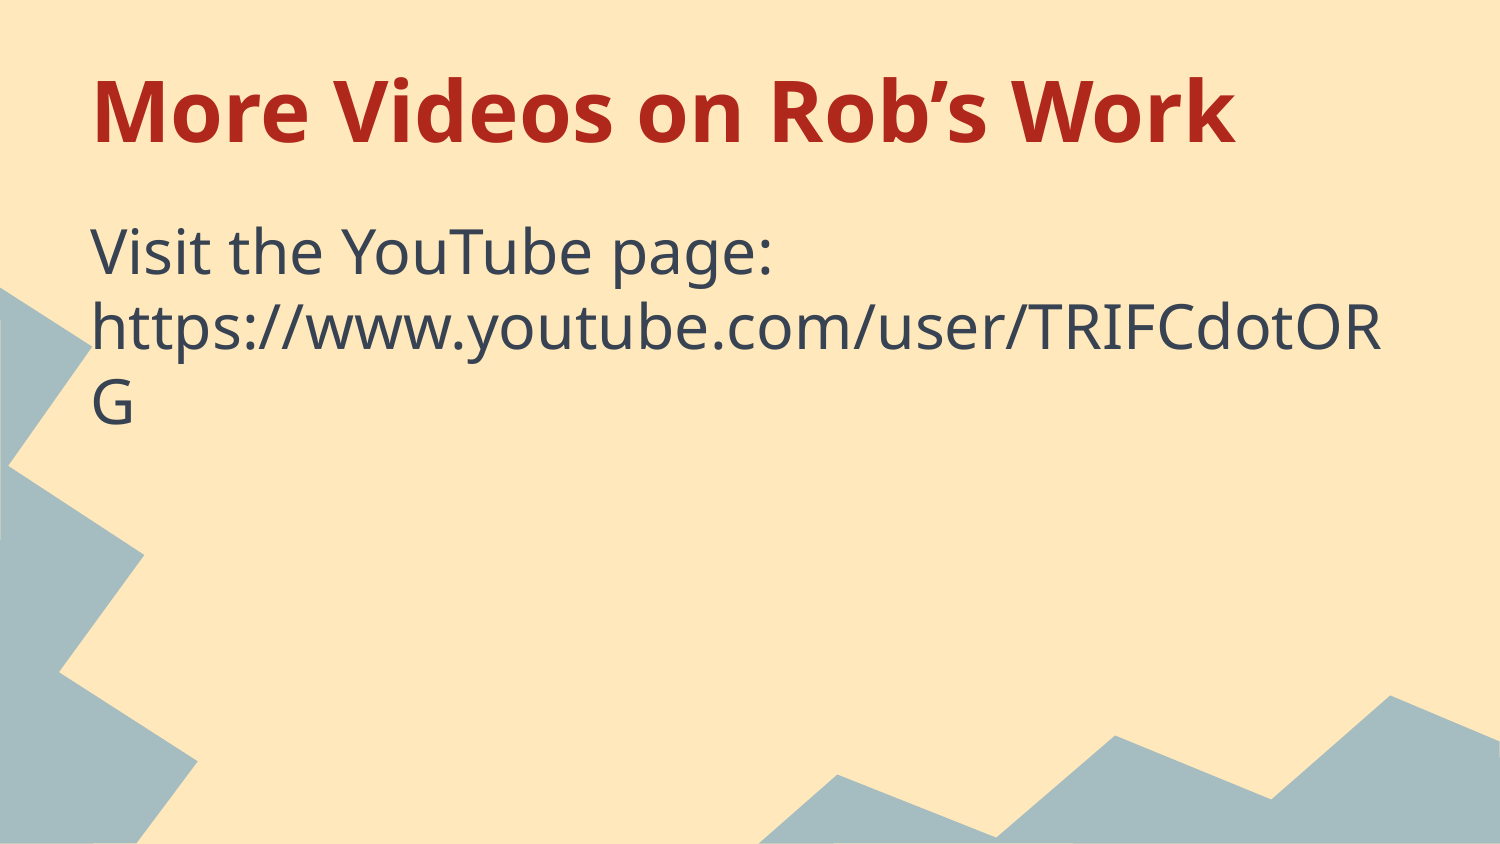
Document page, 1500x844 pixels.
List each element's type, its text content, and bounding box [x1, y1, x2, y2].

list Visit the YouTube page: https://www.youtube.com/user/TRIFCdotORG [75, 196, 1425, 808]
title More Videos on Rob’s Work [75, 33, 1425, 175]
